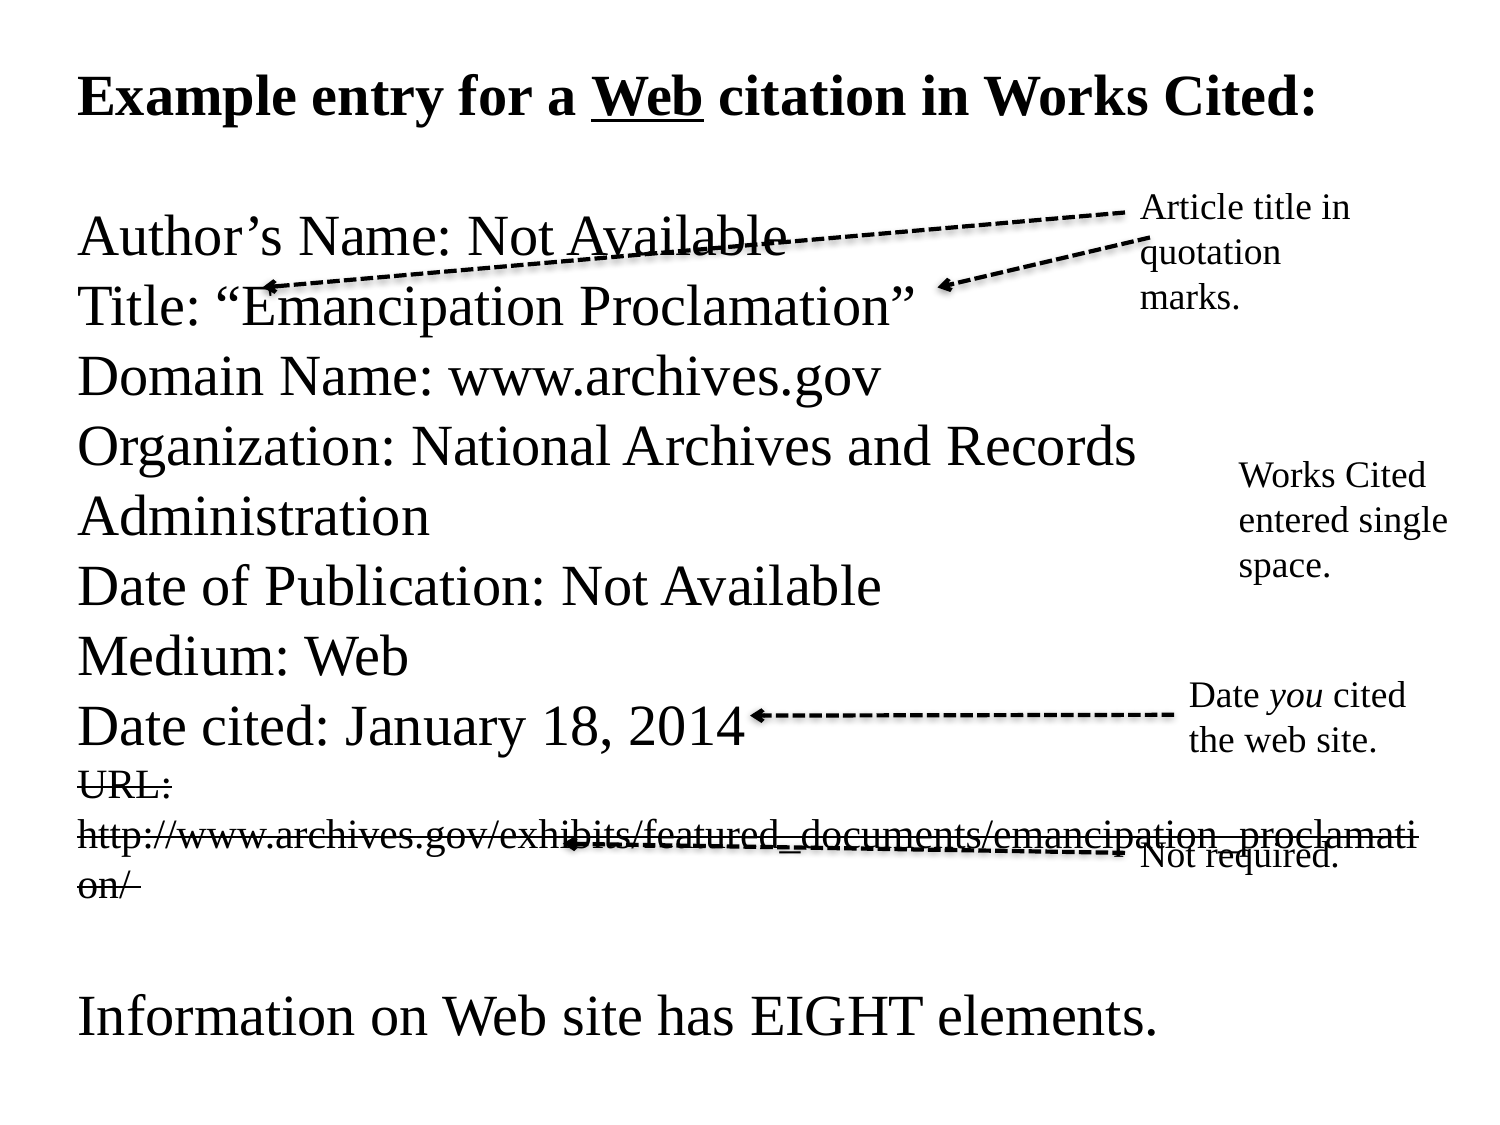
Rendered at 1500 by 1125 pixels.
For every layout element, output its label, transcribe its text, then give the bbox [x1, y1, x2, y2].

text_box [262, 212, 1126, 288]
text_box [562, 843, 1126, 854]
text_box Example entry for a Web citation in Works Cited: Author’s Name: Not Available Title: “Emancipation Proclamation” Domain Name: www.archives.gov Organization: National Archives and Records Administration Date of Publication: Not Available Medium: Web Date cited: January 18, 2014 URL: http://www.archives.gov/exhibits/featured_documents/emancipation_proclamation/ Information on Web site has EIGHT elements. [62, 50, 1450, 1055]
text_box Not required. [1125, 822, 1400, 883]
text_box Article title in quotation marks. [1125, 174, 1400, 325]
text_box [937, 237, 1151, 288]
text_box Works Cited entered single space. [1223, 442, 1499, 593]
text_box Date you cited the web site. [1174, 662, 1450, 768]
